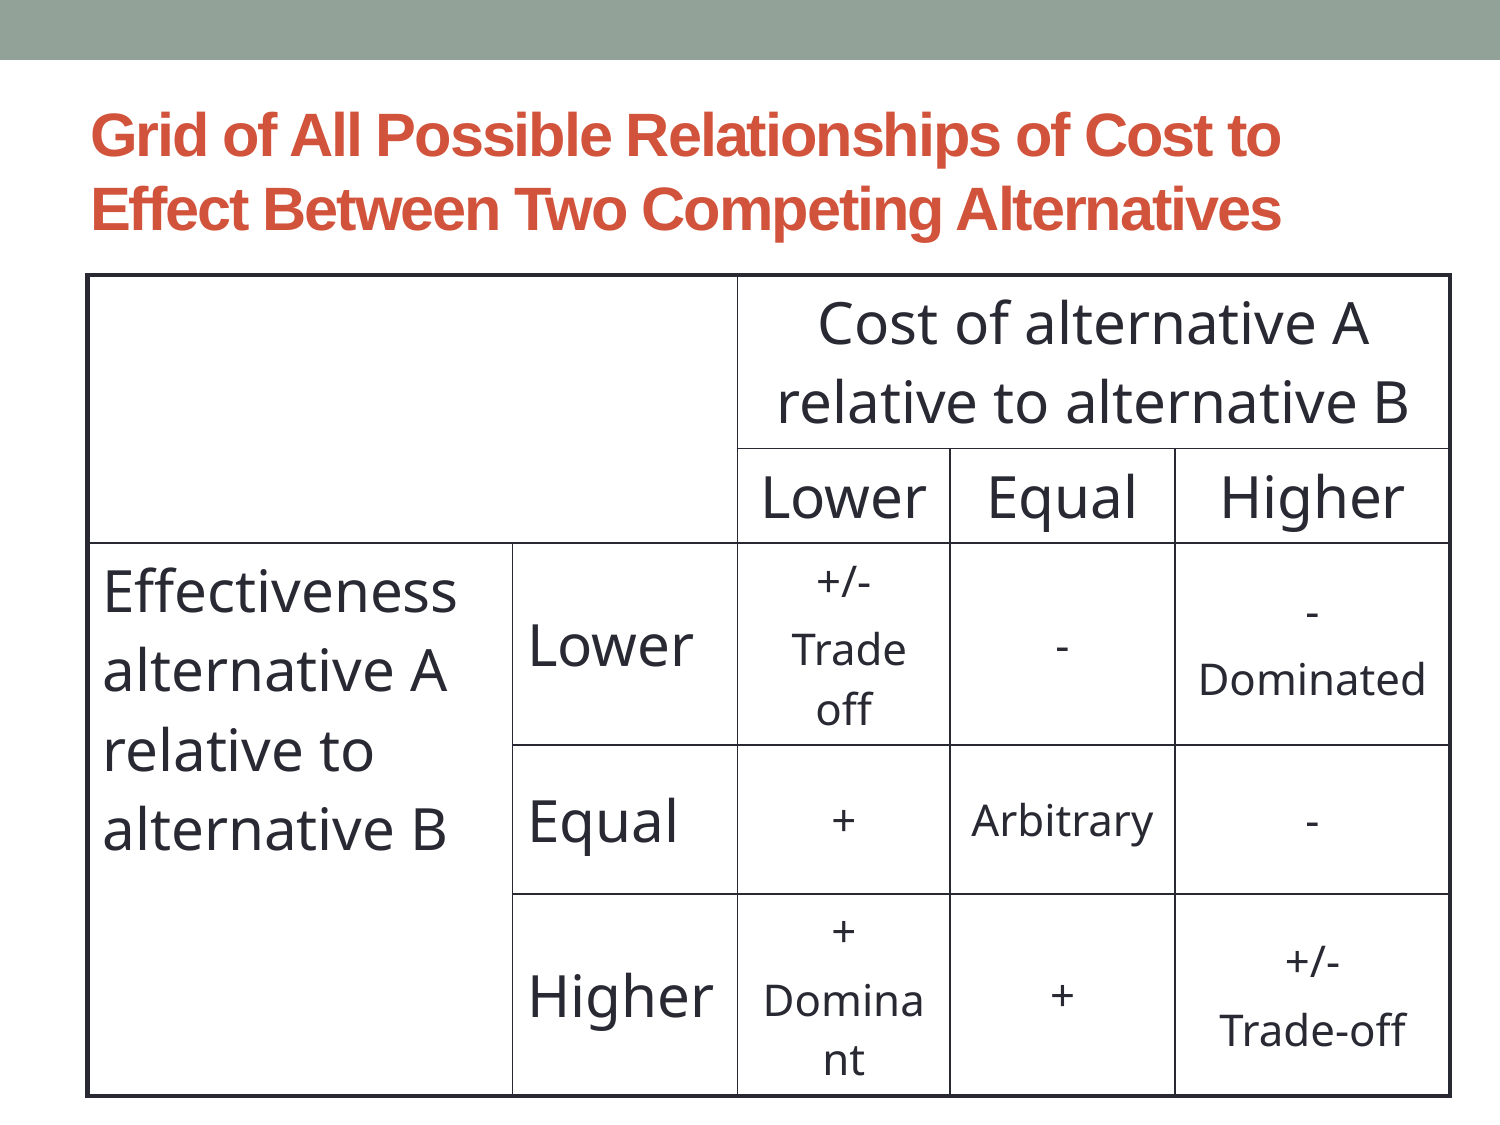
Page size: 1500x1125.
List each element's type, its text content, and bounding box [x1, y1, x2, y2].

table_cell Effectiveness alternative A relative to alternative B [90, 544, 512, 1094]
table_cell +/- Trade off [738, 544, 949, 744]
table_cell + [738, 746, 949, 893]
table_cell - Dominated [1176, 544, 1448, 744]
table_cell Higher [1176, 449, 1448, 542]
table_header Cost of alternative A relative to alternative B [738, 277, 1448, 448]
table_cell Lower [738, 449, 949, 542]
table_cell Equal [951, 449, 1174, 542]
table_cell Equal [513, 746, 737, 893]
table_cell - [1176, 746, 1448, 893]
table_cell +/- Trade-off [1176, 895, 1448, 1094]
table_cell + [951, 895, 1174, 1094]
table_cell Arbitrary [951, 746, 1174, 893]
table_cell Higher [513, 895, 737, 1094]
table_cell + Dominant [738, 895, 949, 1094]
table_cell - [951, 544, 1174, 744]
title Grid of All Possible Relationships of Cost to Effect Between Two Competing Alternatives [75, 87, 1425, 250]
table_cell Lower [513, 544, 737, 744]
table_header [90, 277, 737, 542]
